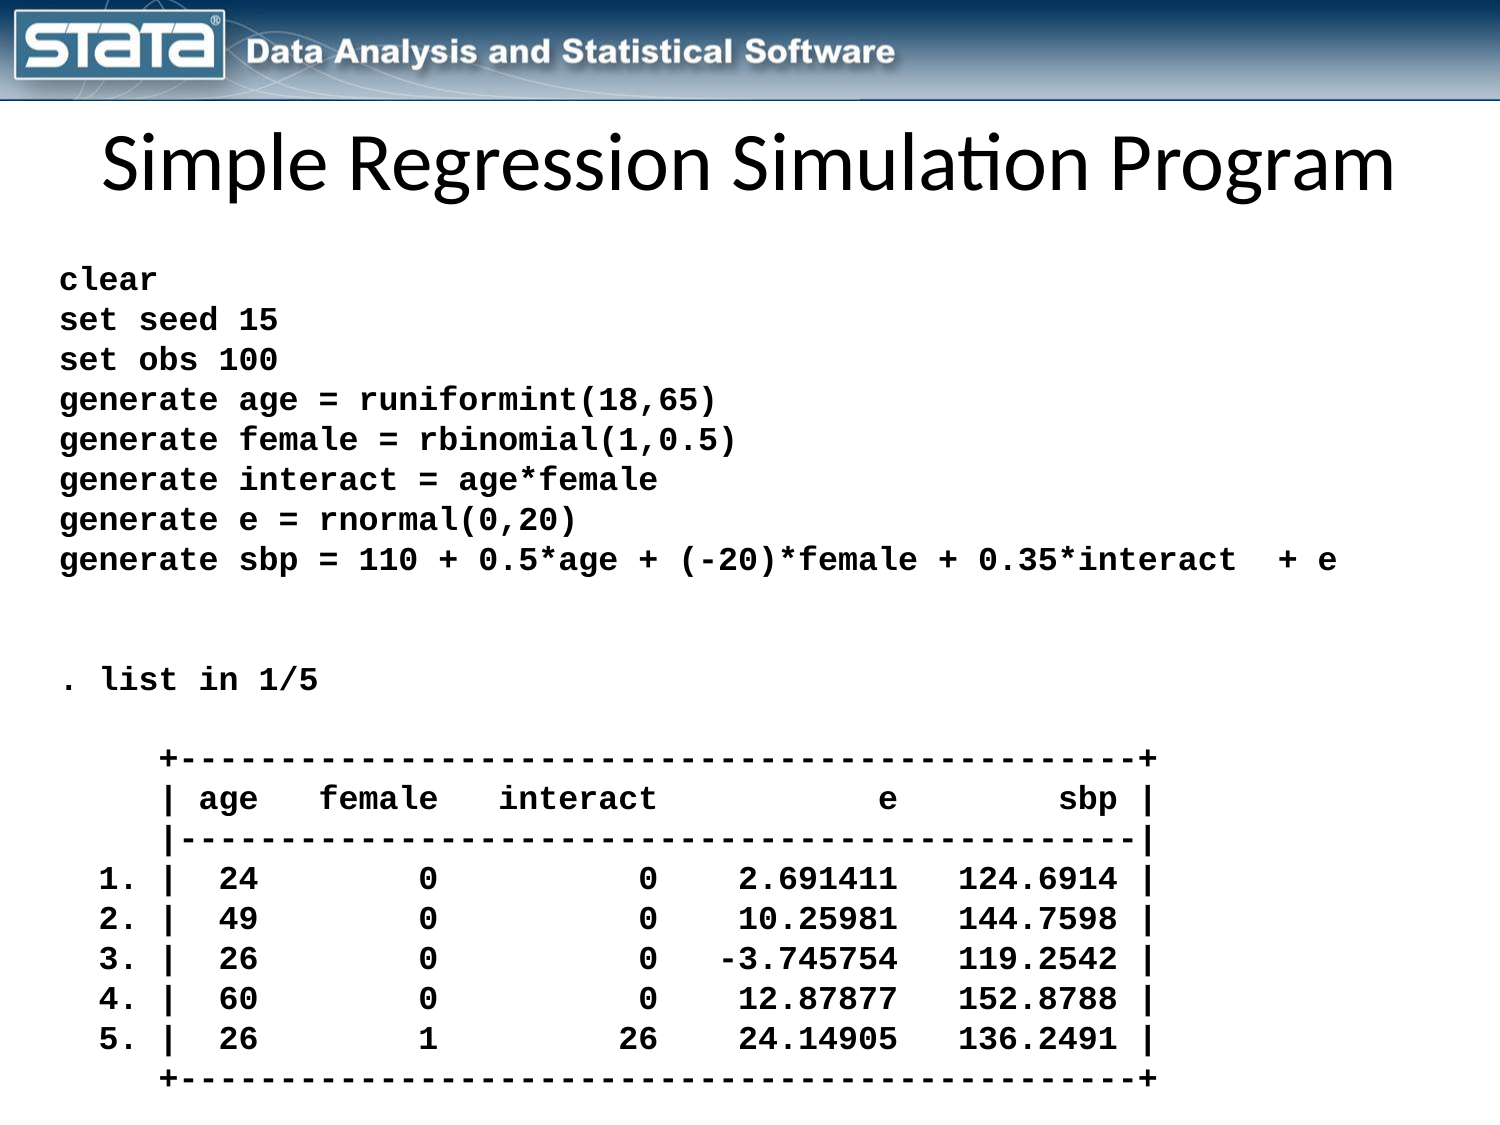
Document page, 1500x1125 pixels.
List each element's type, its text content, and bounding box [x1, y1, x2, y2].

list clear set seed 15 set obs 100 generate age = runiformint(18,65) generate female = rbinomial(1,0.5) generate interact = age*female generate e = rnormal(0,20) generate sbp = 110 + 0.5*age + (-20)*female + 0.35*interact + e . list in 1/5 +------------------------------------------------+ | age female interact e sbp | |------------------------------------------------| 1. | 24 0 0 2.691411 124.6914 | 2. | 49 0 0 10.25981 144.7598 | 3. | 26 0 0 -3.745754 119.2542 | 4. | 60 0 0 12.87877 152.8788 | 5. | 26 1 26 24.14905 136.2491 | +------------------------------------------------+ [43, 249, 1457, 1100]
picture [0, 0, 1500, 99]
text_box Simple Regression Simulation Program [0, 99, 1500, 215]
